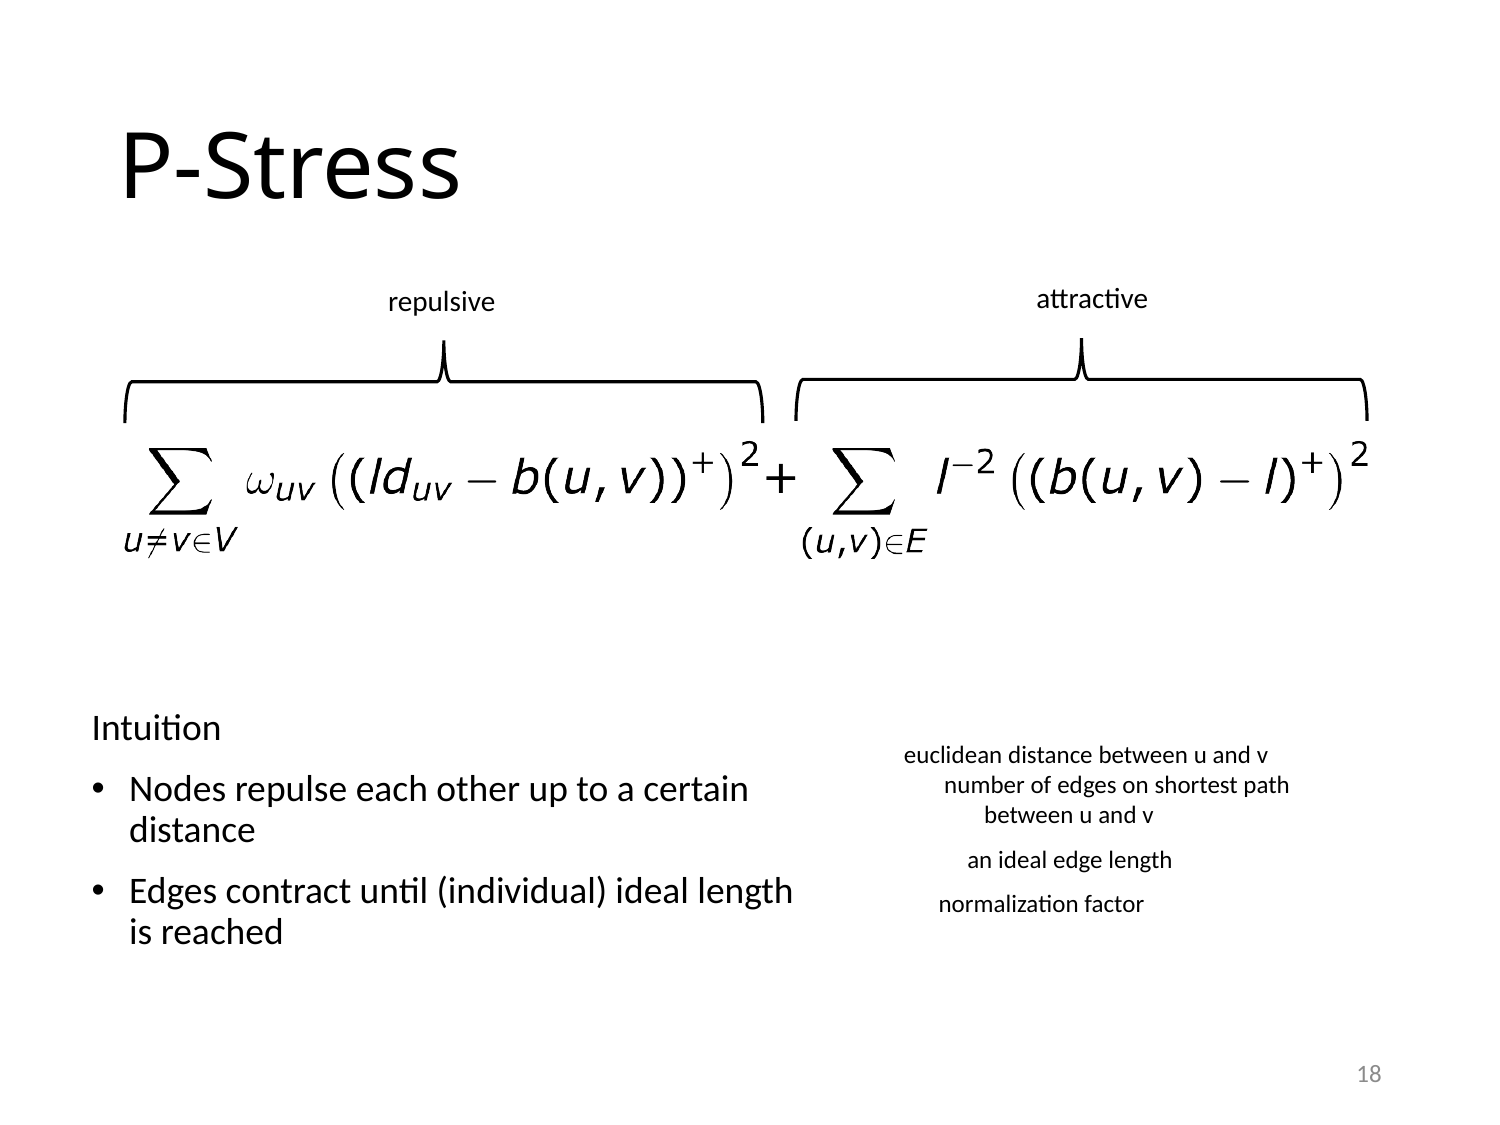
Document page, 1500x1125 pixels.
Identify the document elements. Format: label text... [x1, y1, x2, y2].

text_box attractive [1021, 272, 1164, 322]
text_box [795, 338, 1368, 421]
title P-Stress [103, 59, 1397, 278]
list Intuition Nodes repulse each other up to a certain distance Edges contract until (individual) ideal length is reached [76, 700, 817, 1118]
picture [124, 439, 1368, 559]
slide_number 18 [1059, 1042, 1397, 1103]
text_box [124, 340, 764, 424]
text_box repulsive [373, 275, 520, 325]
